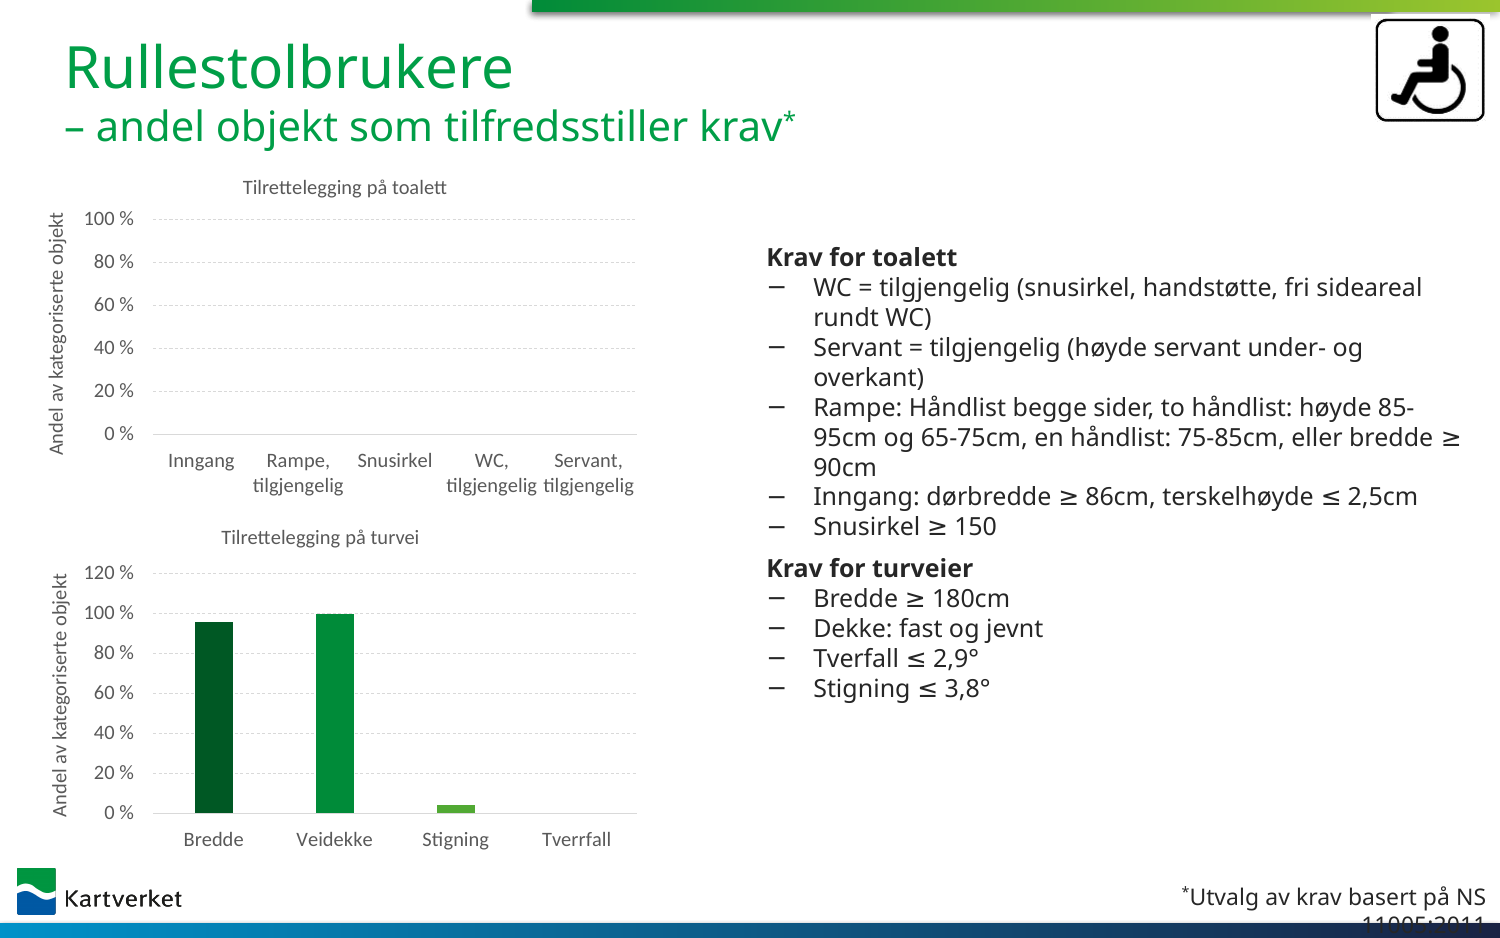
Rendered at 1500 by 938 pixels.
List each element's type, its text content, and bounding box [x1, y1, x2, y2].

text_box Rullestolbrukere – andel objekt som tilfredsstiller krav* [49, 14, 1431, 158]
picture [41, 166, 650, 505]
text_box *Utvalg av krav basert på NS 11005:2011 [1068, 873, 1500, 938]
text_box Krav for toalett WC = tilgjengelig (snusirkel, handstøtte, fri sideareal rundt WC) Servant = tilgjengelig (høyde servant under- og overkant) Rampe: Håndlist begge sider, to håndlist: høyde 85-95cm og 65-75cm, en håndlist: 75-85cm, eller bredde ≥ 90cm Inngang: dørbredde ≥ 86cm, terskelhøyde ≤ 2,5cm Snusirkel ≥ 150 [751, 234, 1483, 545]
text_box Krav for turveier Bredde ≥ 180cm Dekke: fast og jevnt Tverfall ≤ 2,9° Stigning ≤ 3,8° [751, 545, 1483, 710]
picture [1371, 13, 1491, 127]
picture [41, 520, 650, 859]
